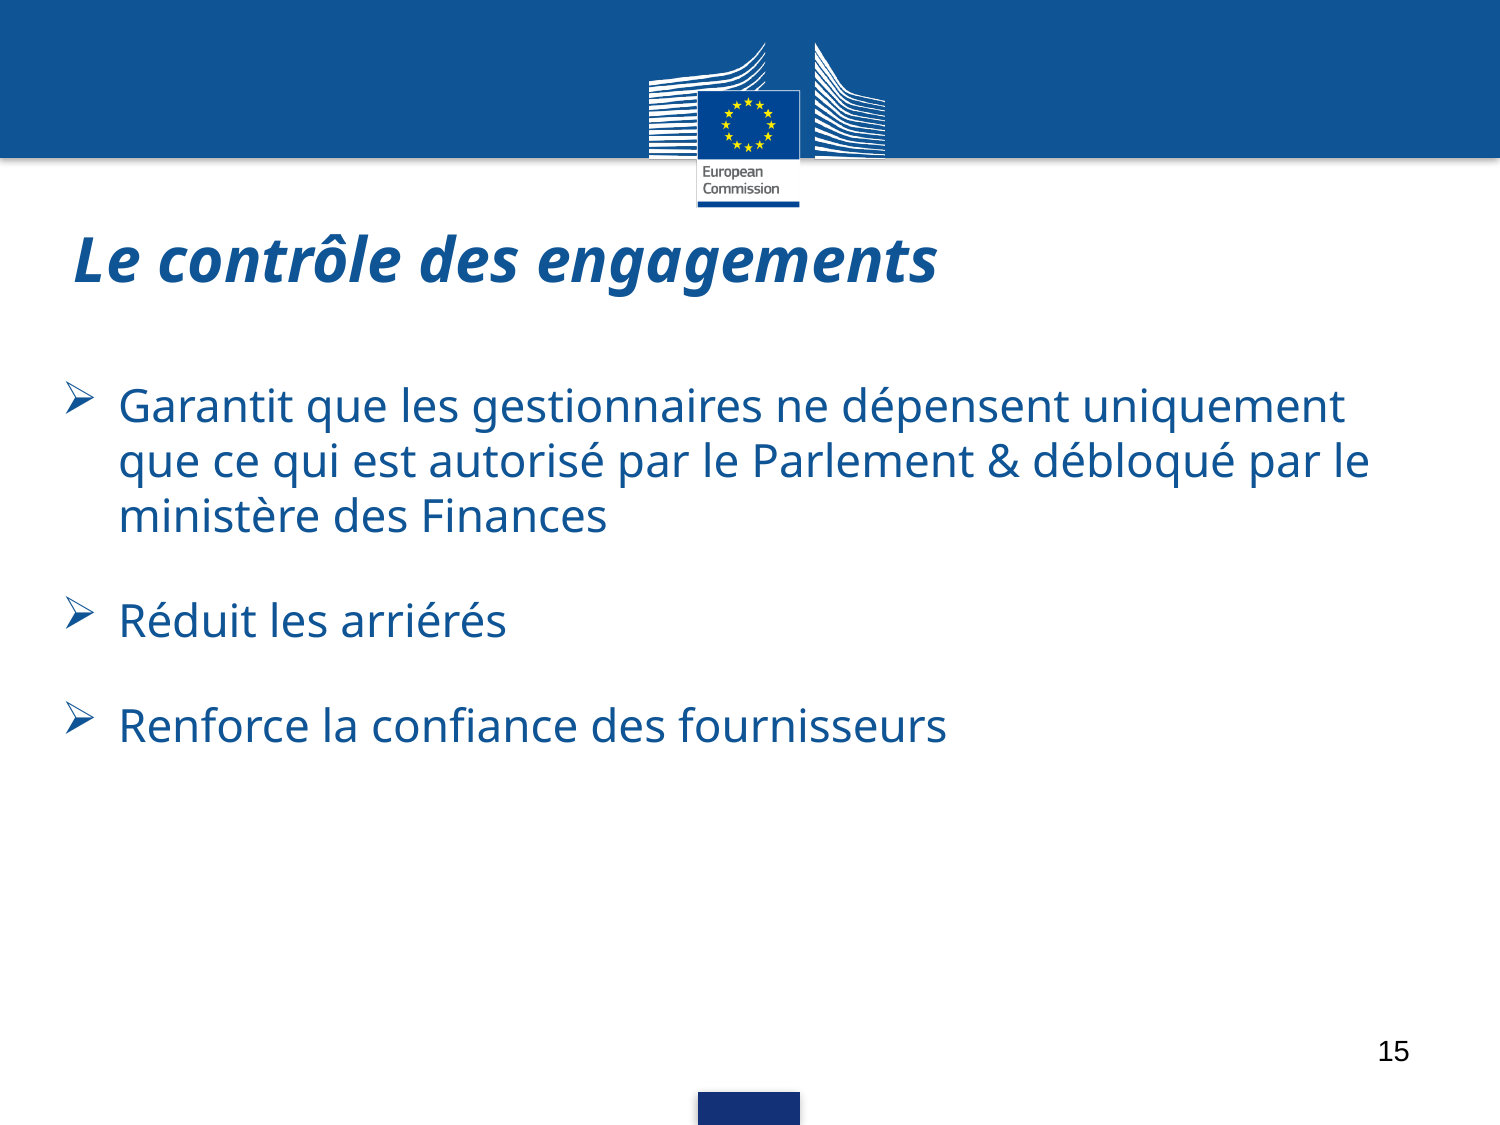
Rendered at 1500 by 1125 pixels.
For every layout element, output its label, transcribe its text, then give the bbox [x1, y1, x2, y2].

title Le contrôle des engagements [0, 163, 1500, 352]
picture [649, 42, 885, 163]
slide_number 15 [1074, 1024, 1426, 1103]
list Garantit que les gestionnaires ne dépensent uniquement que ce qui est autorisé par le Parlement & débloqué par le ministère des Finances Réduit les arriérés Renforce la confiance des fournisseurs [46, 368, 1398, 1125]
